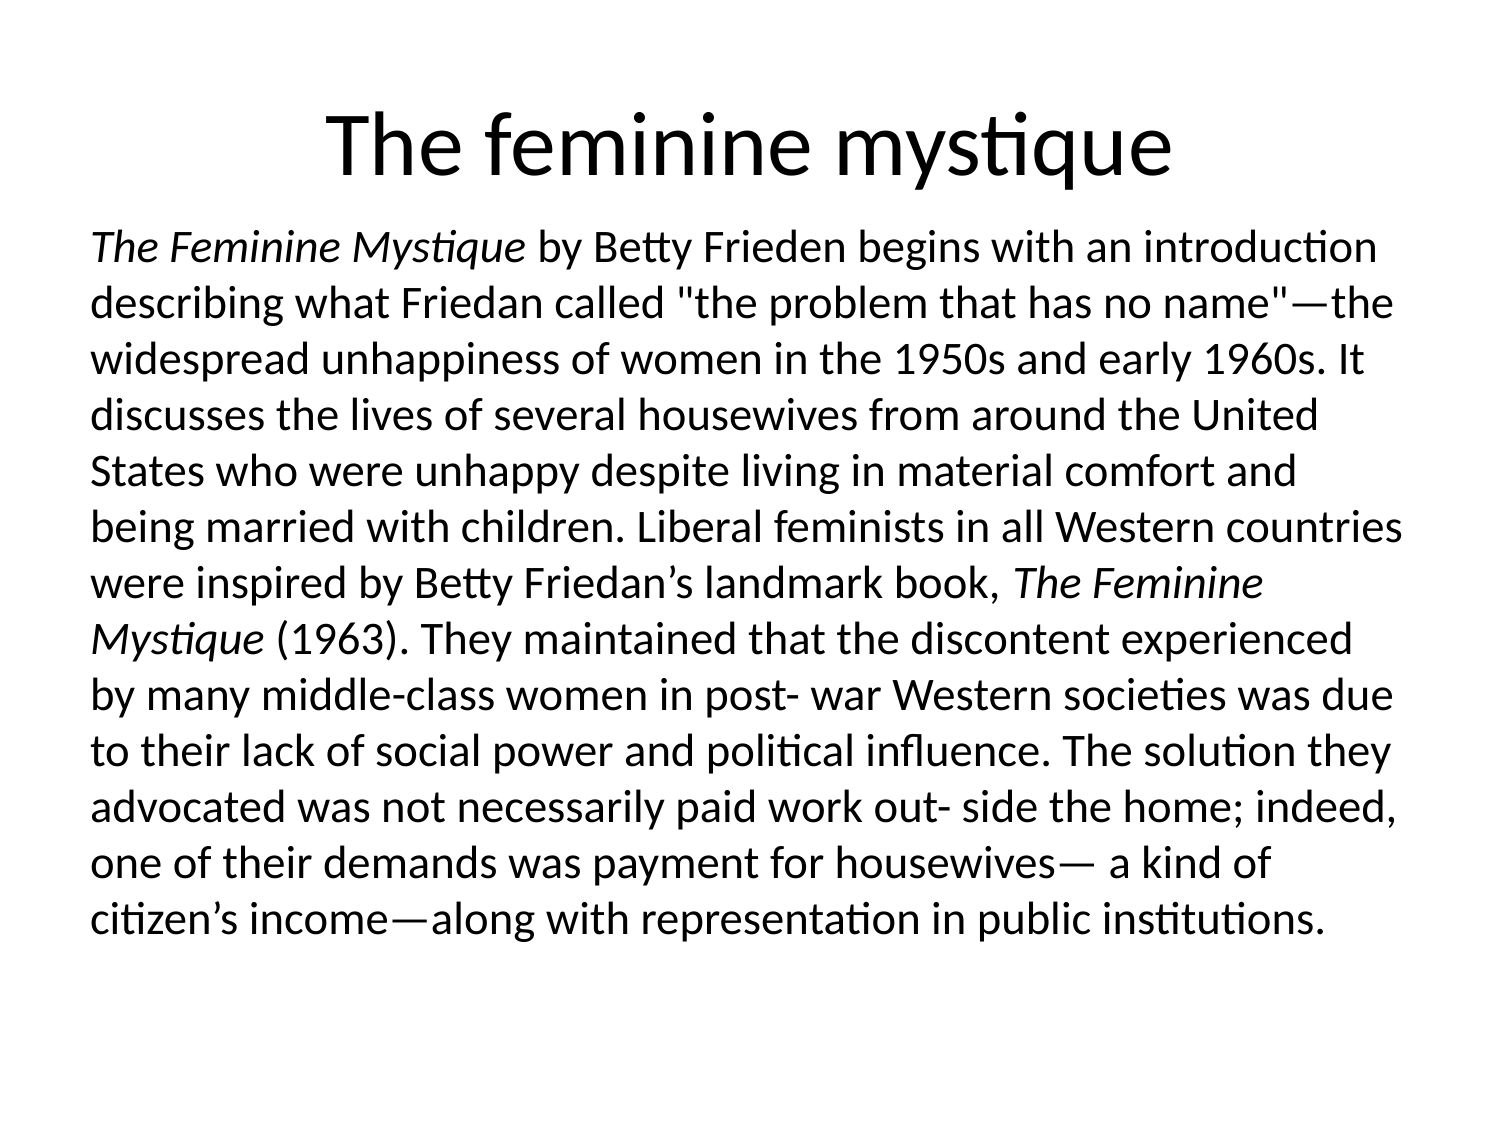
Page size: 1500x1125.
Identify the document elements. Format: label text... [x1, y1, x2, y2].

list The Feminine Mystique by Betty Frieden begins with an introduction describing what Friedan called "the problem that has no name"—the widespread unhappiness of women in the 1950s and early 1960s. It discusses the lives of several housewives from around the United States who were unhappy despite living in material comfort and being married with children. Liberal feminists in all Western countries were inspired by Betty Friedan’s landmark book, The Feminine Mystique (1963). They maintained that the discontent experienced by many middle-class women in post- war Western societies was due to their lack of social power and political influence. The solution they advocated was not necessarily paid work out- side the home; indeed, one of their demands was payment for housewives— a kind of citizen’s income—along with representation in public institutions. [75, 208, 1425, 1005]
title The feminine mystique [75, 45, 1425, 208]
